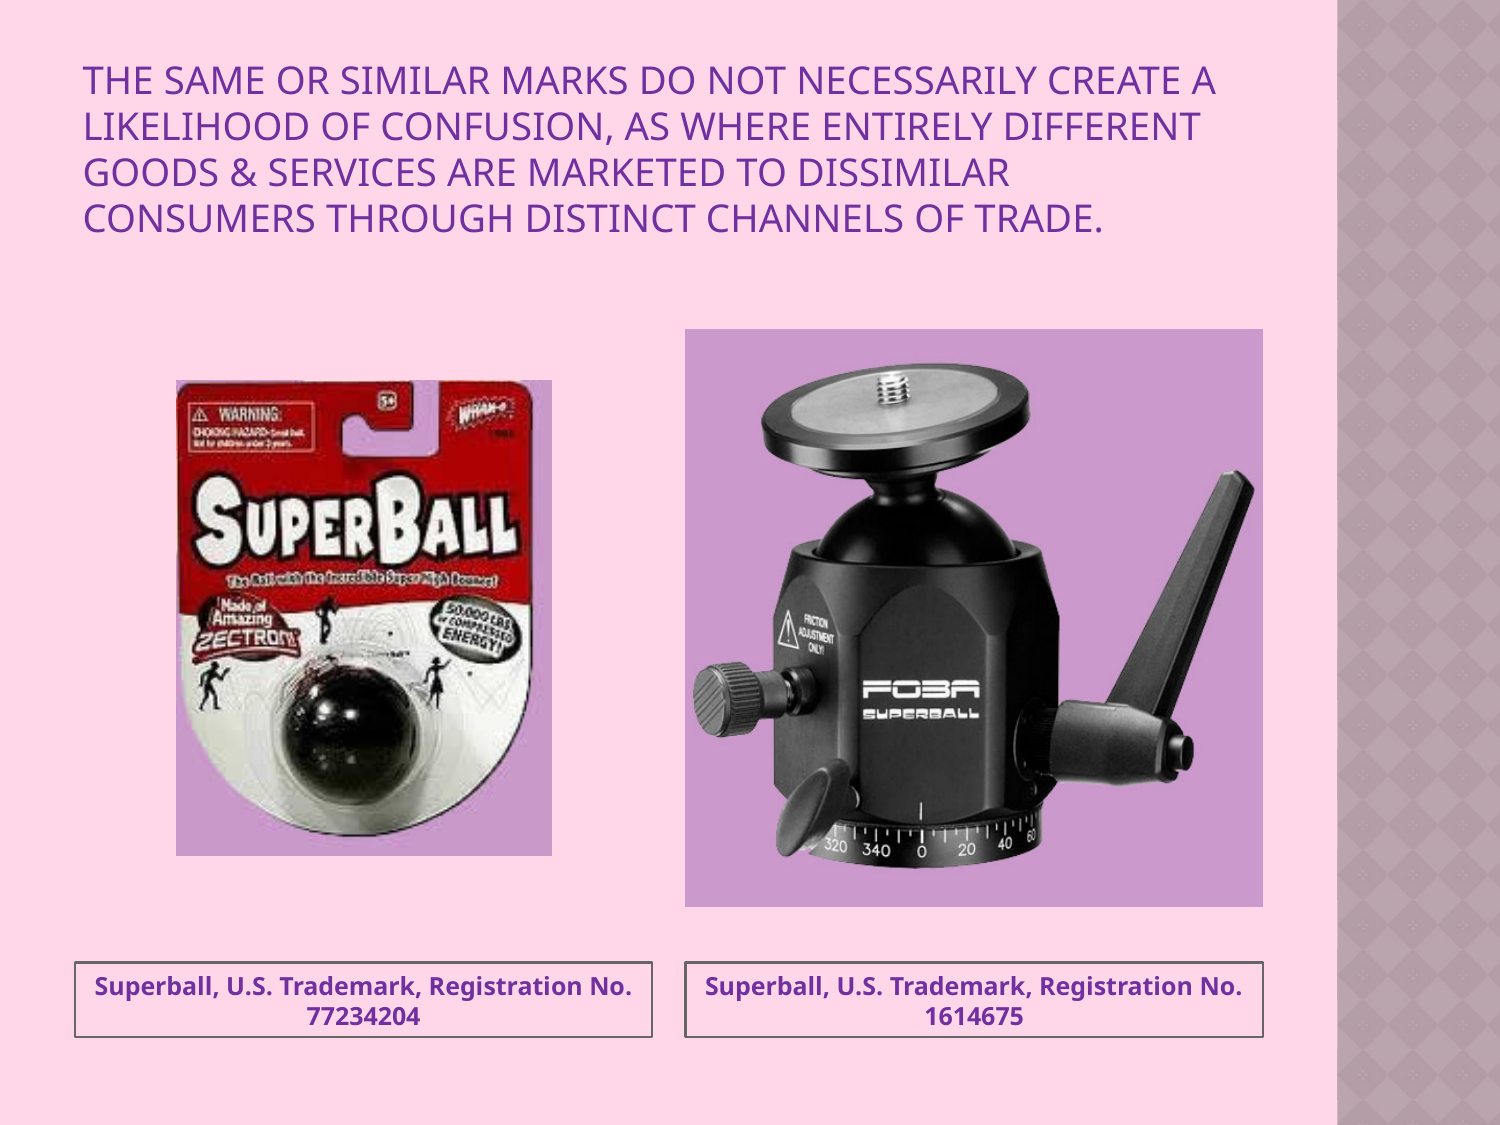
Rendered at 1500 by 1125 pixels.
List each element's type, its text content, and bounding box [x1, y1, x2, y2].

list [684, 328, 1264, 908]
title The Same or similar marks do not necessarily create a likelihood of confusion, as where entirely different goods & Services are marketed to dissimilar consumers through distinct channels of trade. [75, 52, 1263, 240]
list Superball, U.S. Trademark, Registration No. 1614675 [684, 961, 1264, 1038]
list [175, 380, 552, 857]
list Superball, U.S. Trademark, Registration No. 77234204 [74, 961, 653, 1038]
